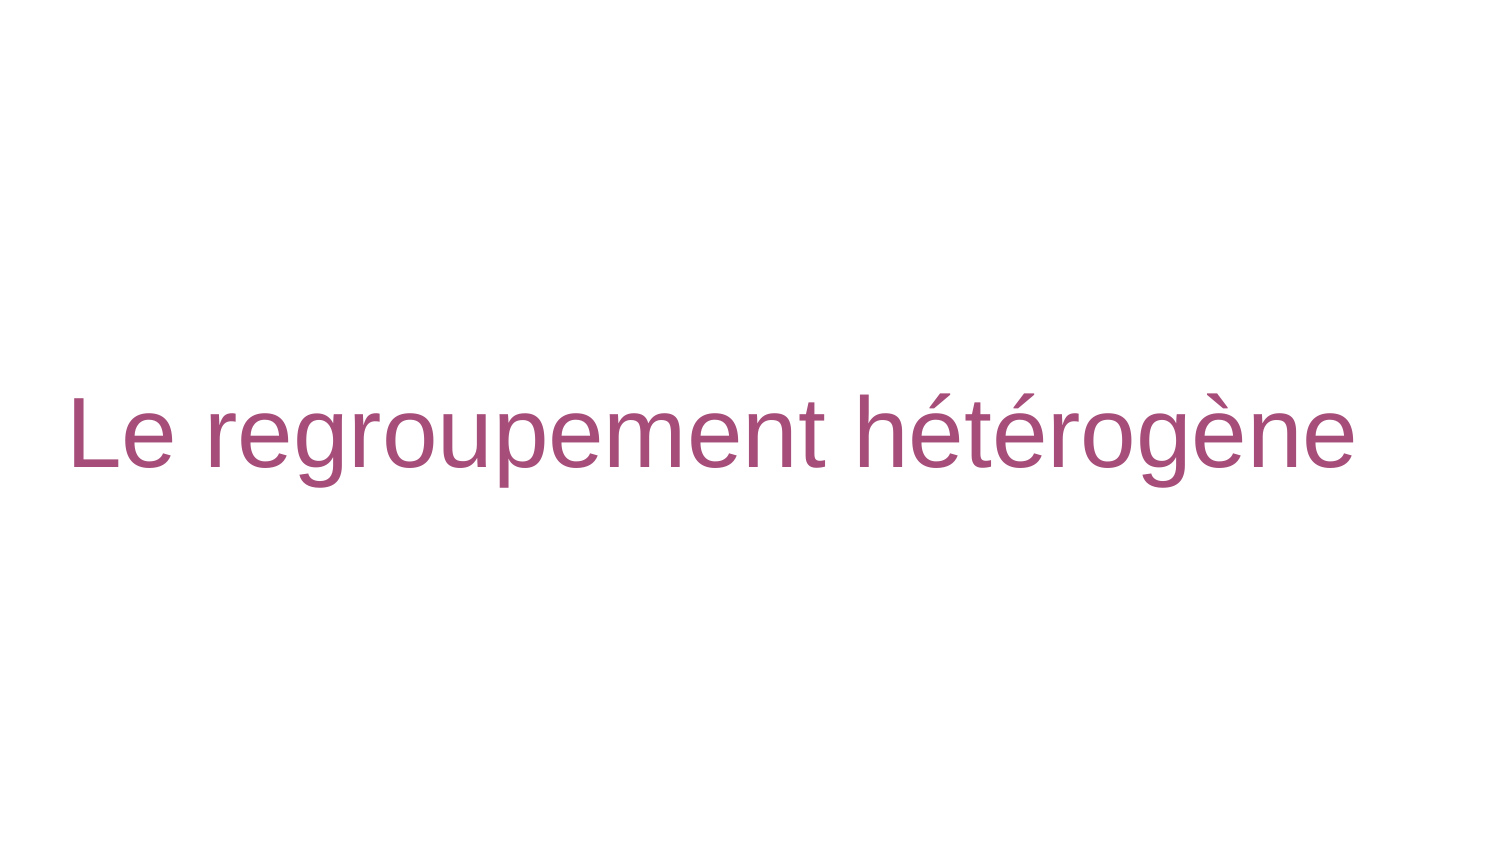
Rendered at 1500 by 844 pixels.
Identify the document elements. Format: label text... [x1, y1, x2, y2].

list Le regroupement hétérogène [51, 189, 1449, 750]
